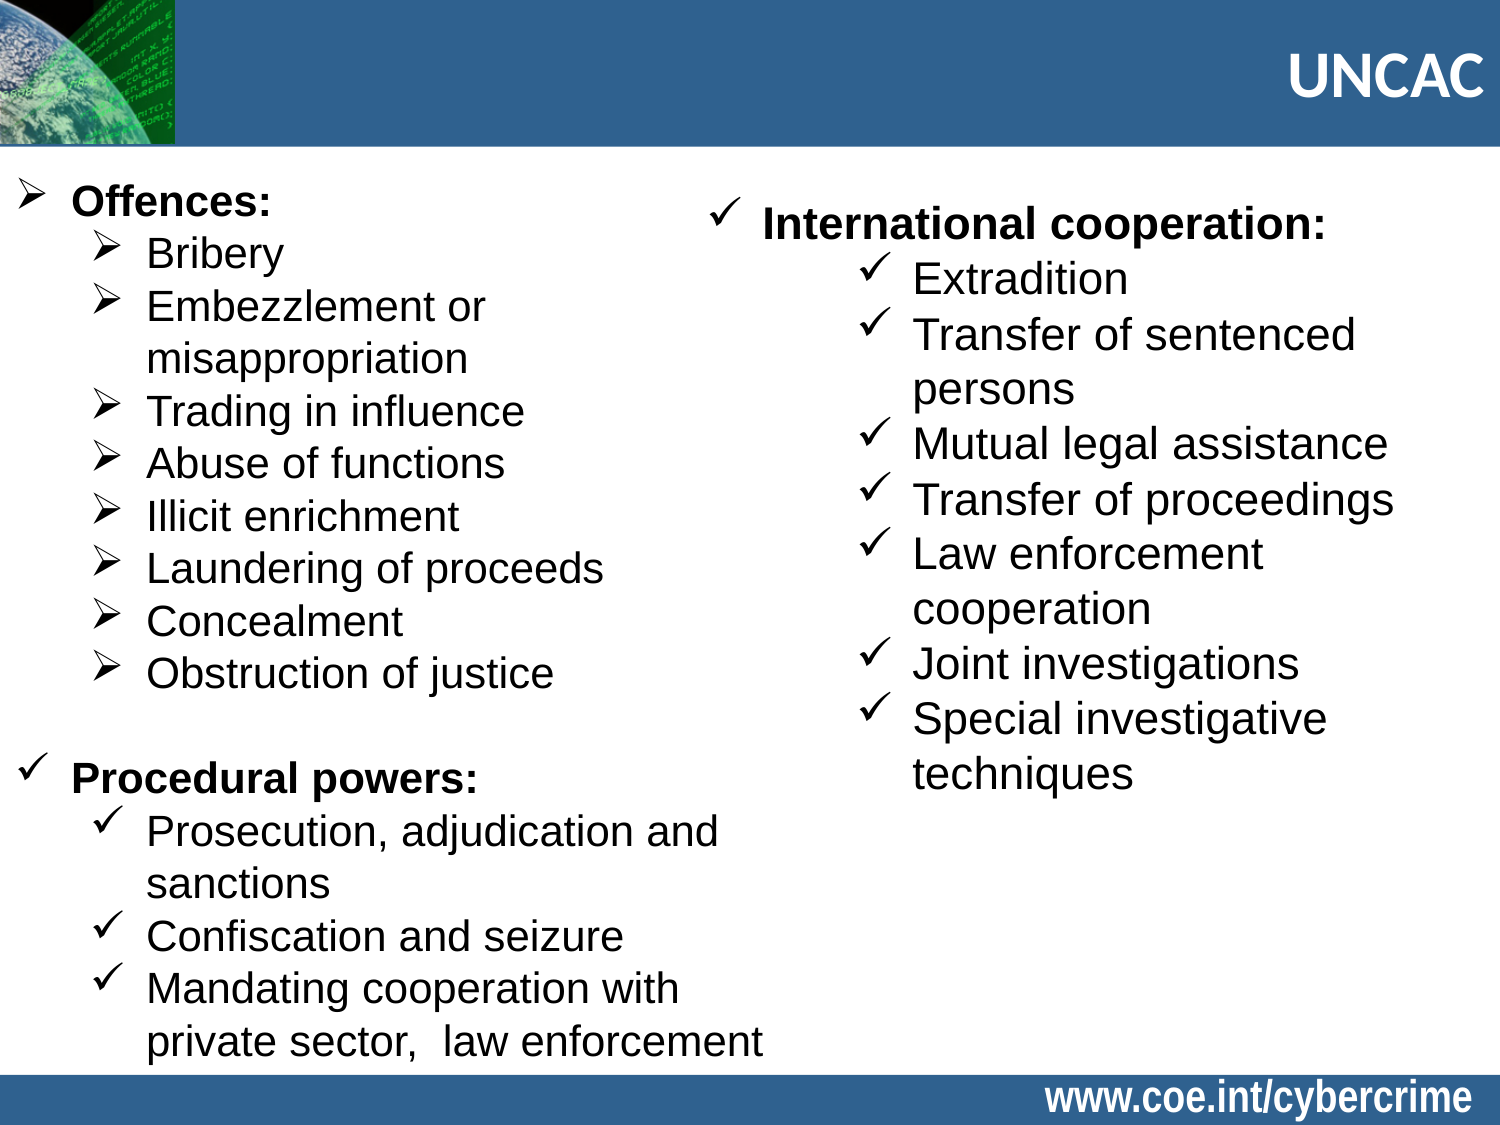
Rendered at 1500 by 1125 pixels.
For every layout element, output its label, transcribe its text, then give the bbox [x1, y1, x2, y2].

picture [0, 0, 175, 144]
text_box [809, 1073, 1030, 1125]
text_box International cooperation: Extradition Transfer of sentenced persons Mutual legal assistance Transfer of proceedings Law enforcement cooperation Joint investigations Special investigative techniques [691, 186, 1500, 807]
text_box UNCAC [177, 0, 1500, 149]
text_box Offences: Bribery Embezzlement or misappropriation Trading in influence Abuse of functions Illicit enrichment Laundering of proceeds Concealment Obstruction of justice Procedural powers: Prosecution, adjudication and sanctions Confiscation and seizure Mandating cooperation with private sector, law enforcement [0, 165, 809, 1125]
text_box www.coe.int/cybercrime [1030, 1059, 1500, 1125]
